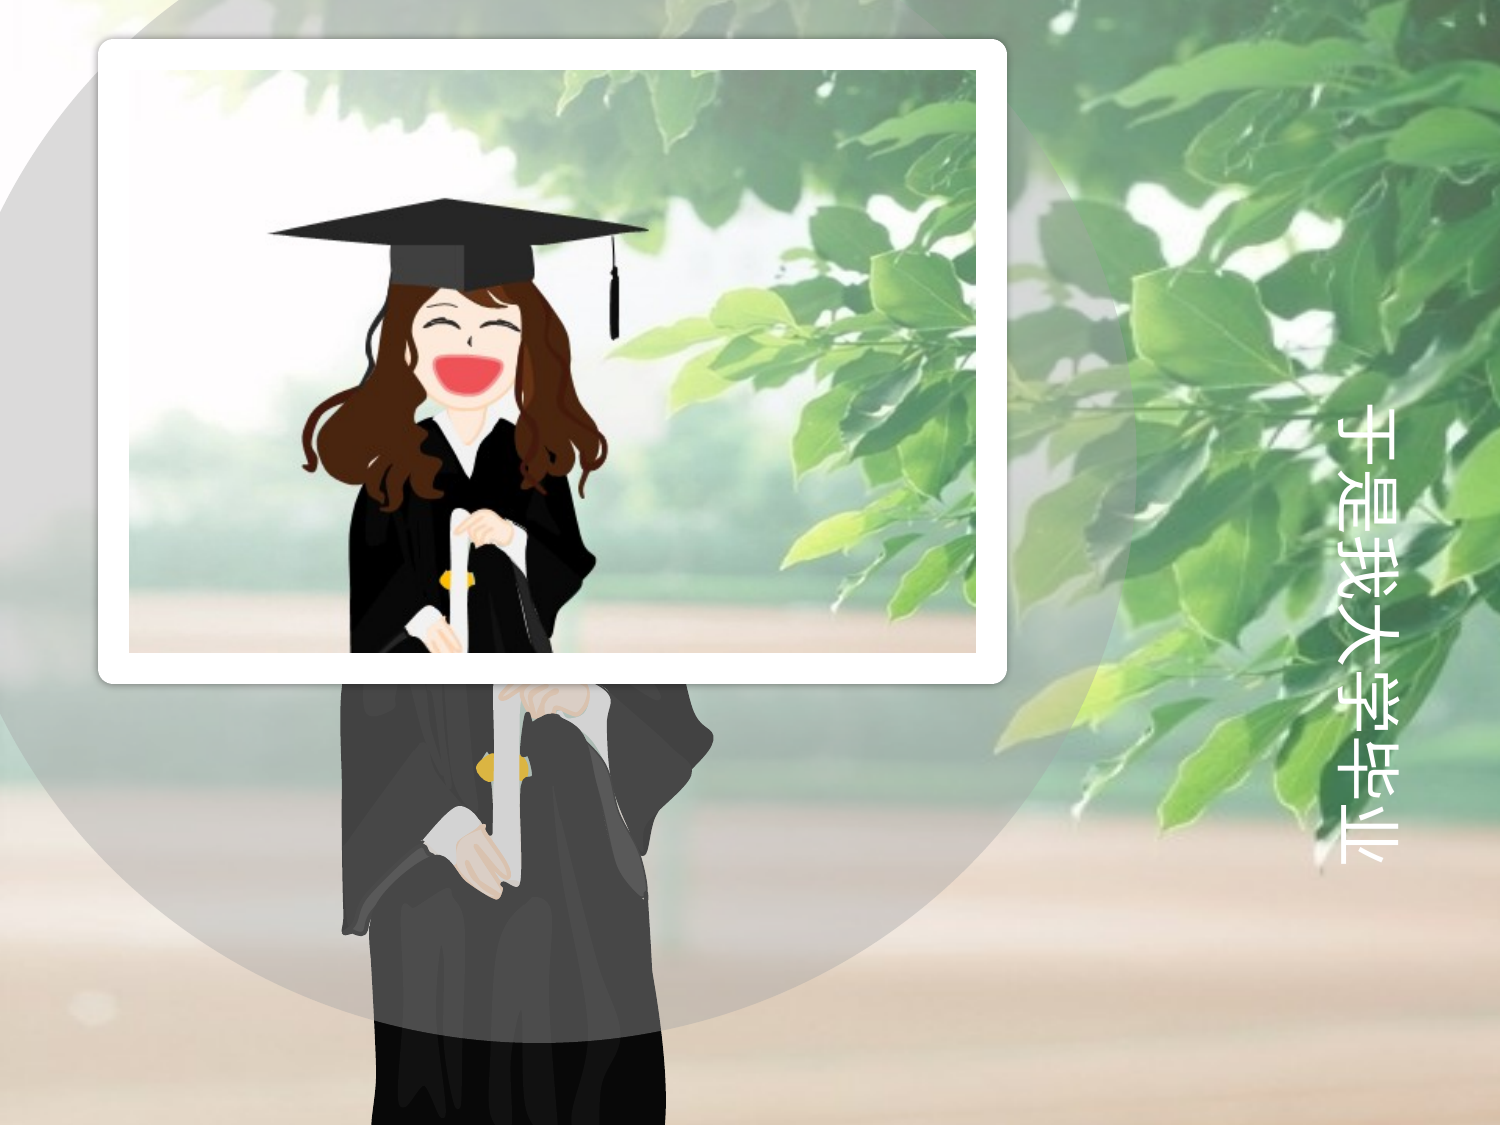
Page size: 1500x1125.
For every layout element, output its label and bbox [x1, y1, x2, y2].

picture [0, 0, 1500, 1125]
text_box [198, 663, 821, 1125]
